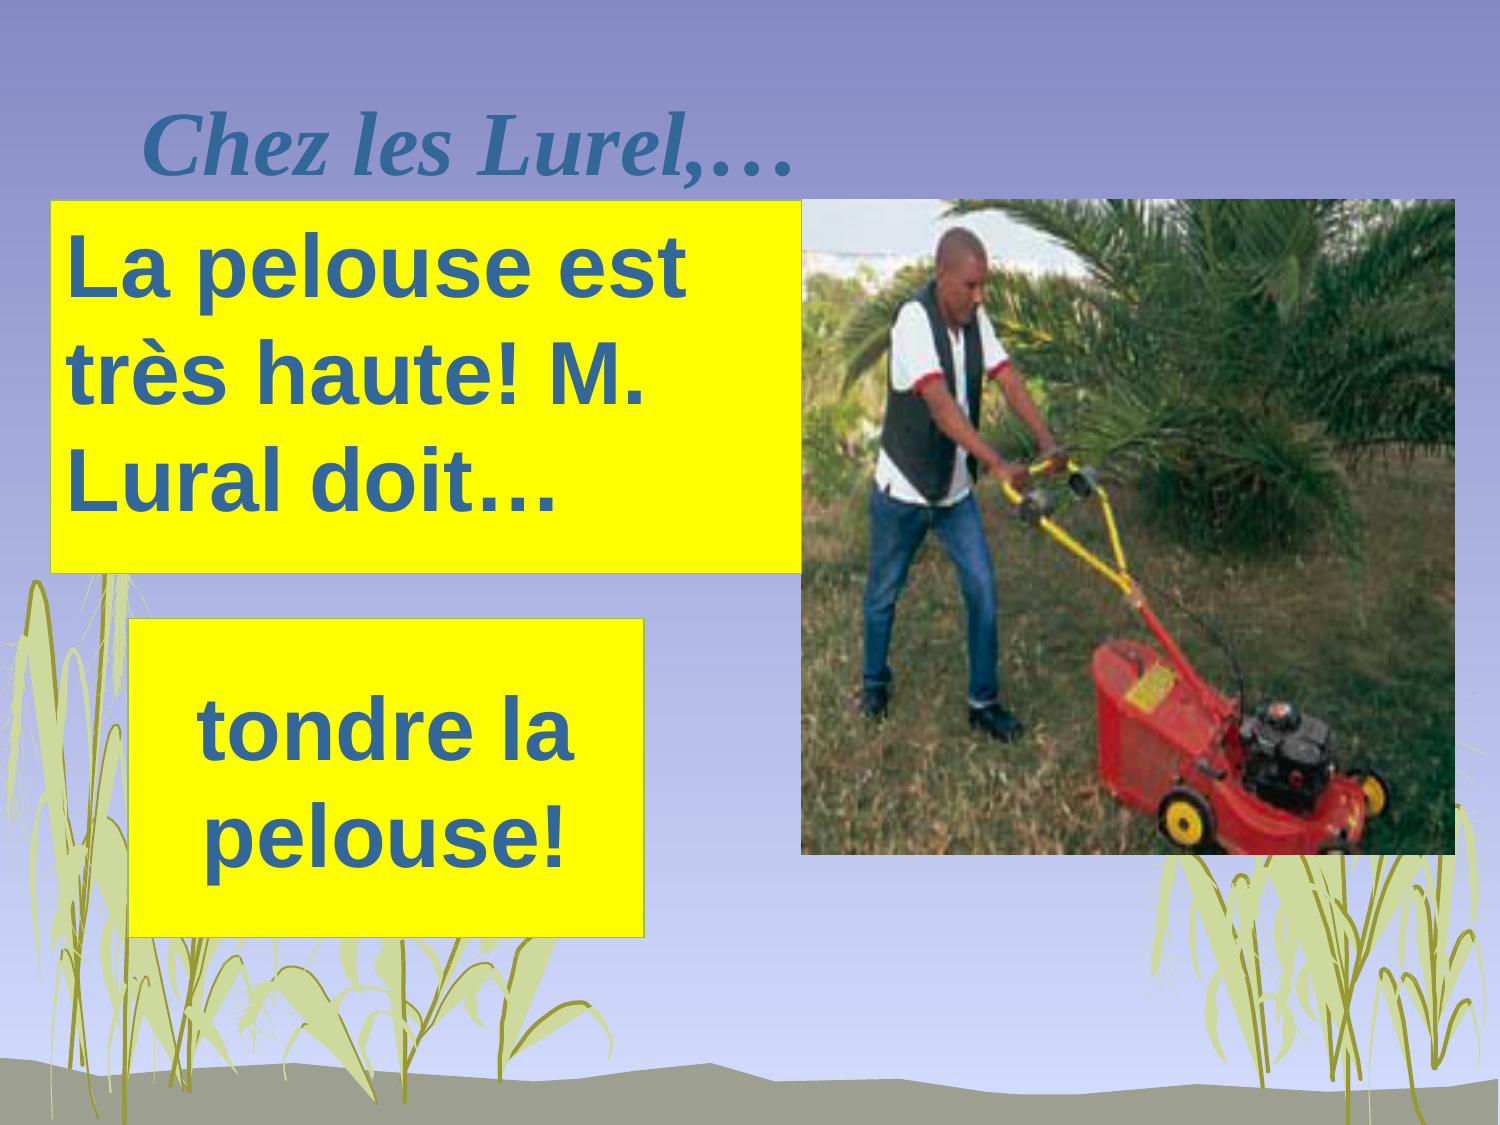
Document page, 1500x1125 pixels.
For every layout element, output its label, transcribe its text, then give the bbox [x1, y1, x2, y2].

text_box La pelouse est très haute! M. Lural doit… [50, 199, 800, 574]
picture [801, 199, 1456, 856]
subtitle tondre la pelouse! [127, 618, 645, 938]
title Chez les Lurel,… [126, 37, 1371, 199]
